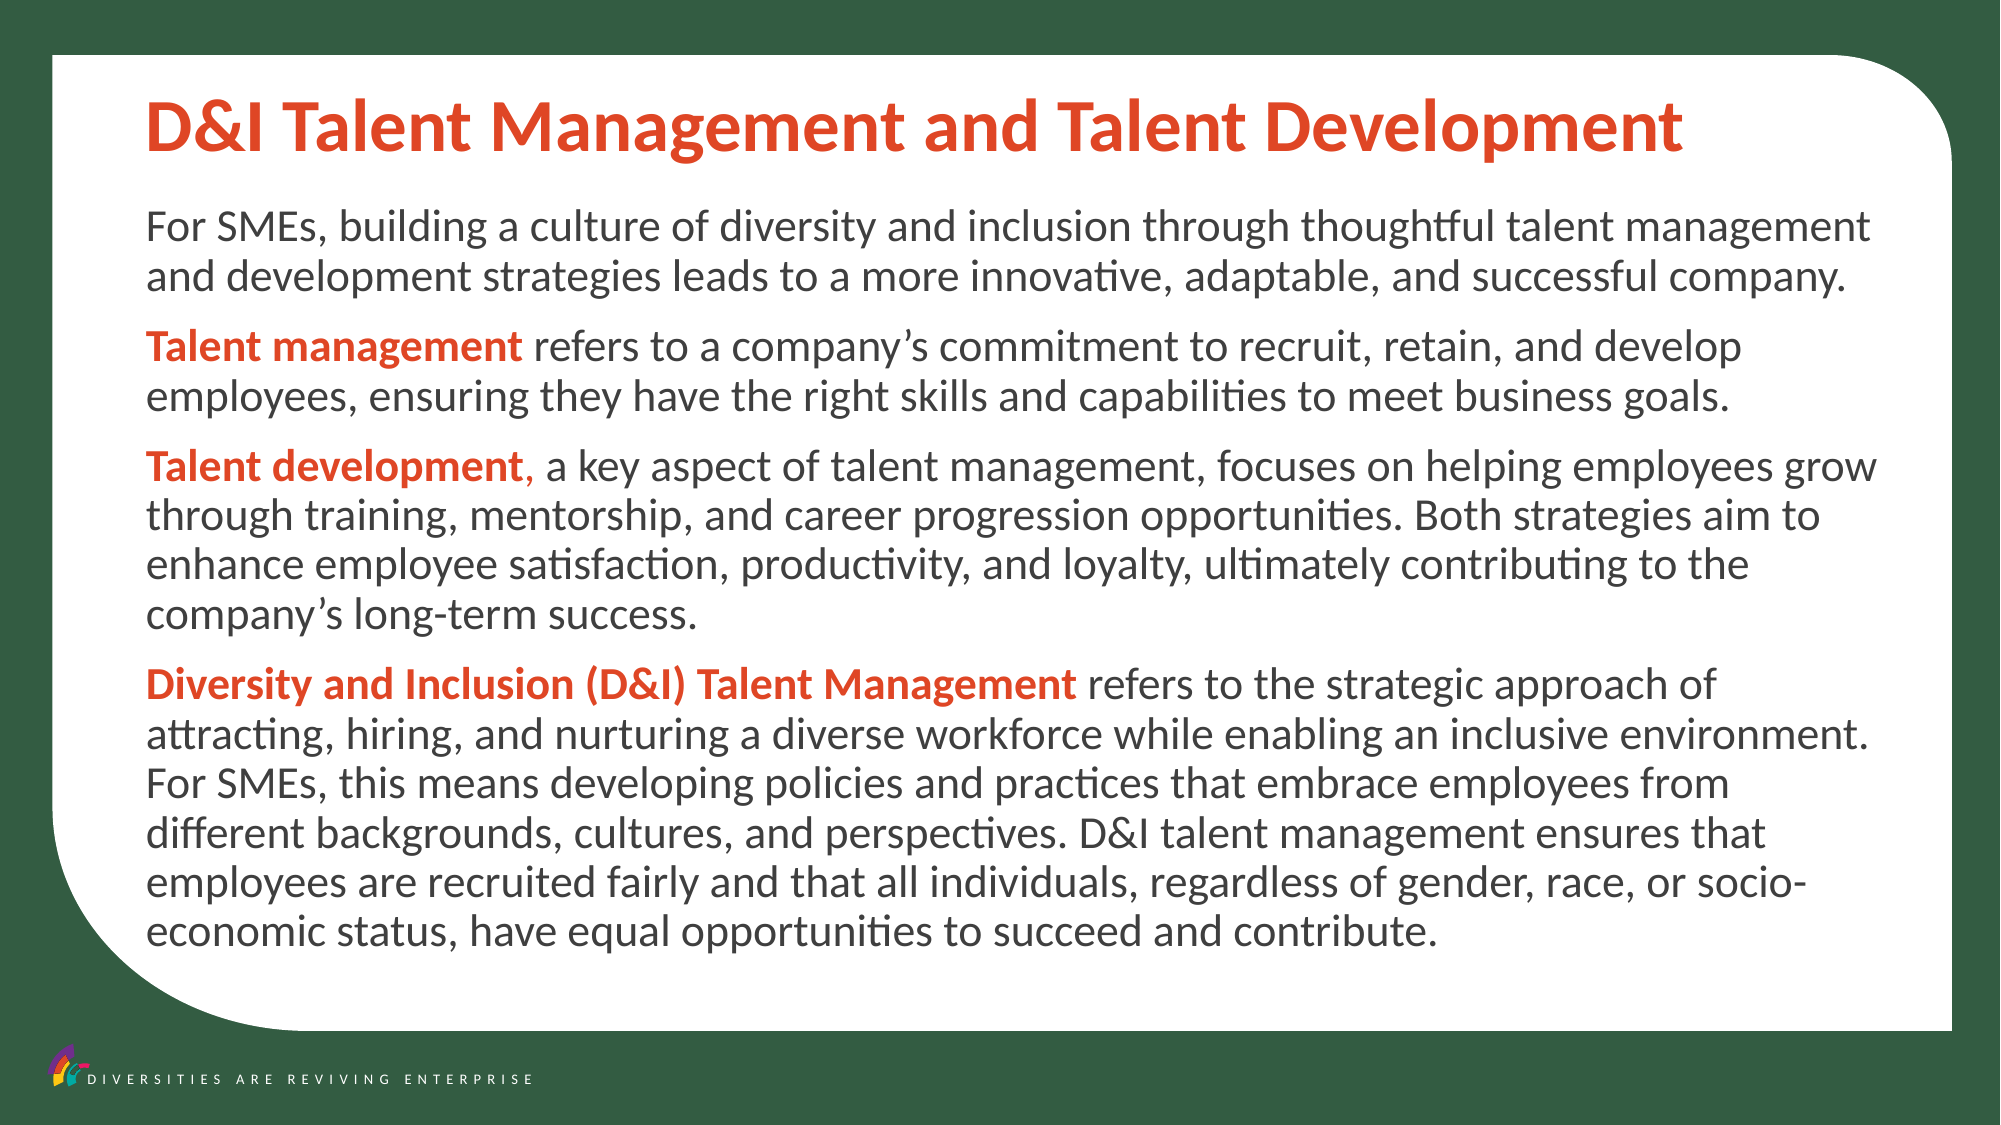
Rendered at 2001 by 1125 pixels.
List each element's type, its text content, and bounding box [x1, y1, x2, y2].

list D&I Talent Management and Talent Development [130, 79, 1869, 212]
list For SMEs, building a culture of diversity and inclusion through thoughtful talent management and development strategies leads to a more innovative, adaptable, and successful company. Talent management refers to a company’s commitment to recruit, retain, and develop employees, ensuring they have the right skills and capabilities to meet business goals. Talent development, a key aspect of talent management, focuses on helping employees grow through training, mentorship, and career progression opportunities. Both strategies aim to enhance employee satisfaction, productivity, and loyalty, ultimately contributing to the company’s long-term success. Diversity and Inclusion (D&I) Talent Management refers to the strategic approach of attracting, hiring, and nurturing a diverse workforce while enabling an inclusive environment. For SMEs, this means developing policies and practices that embrace employees from different backgrounds, cultures, and perspectives. D&I talent management ensures that employees are recruited fairly and that all individuals, regardless of gender, race, or socio-economic status, have equal opportunities to succeed and contribute. [130, 194, 1911, 827]
